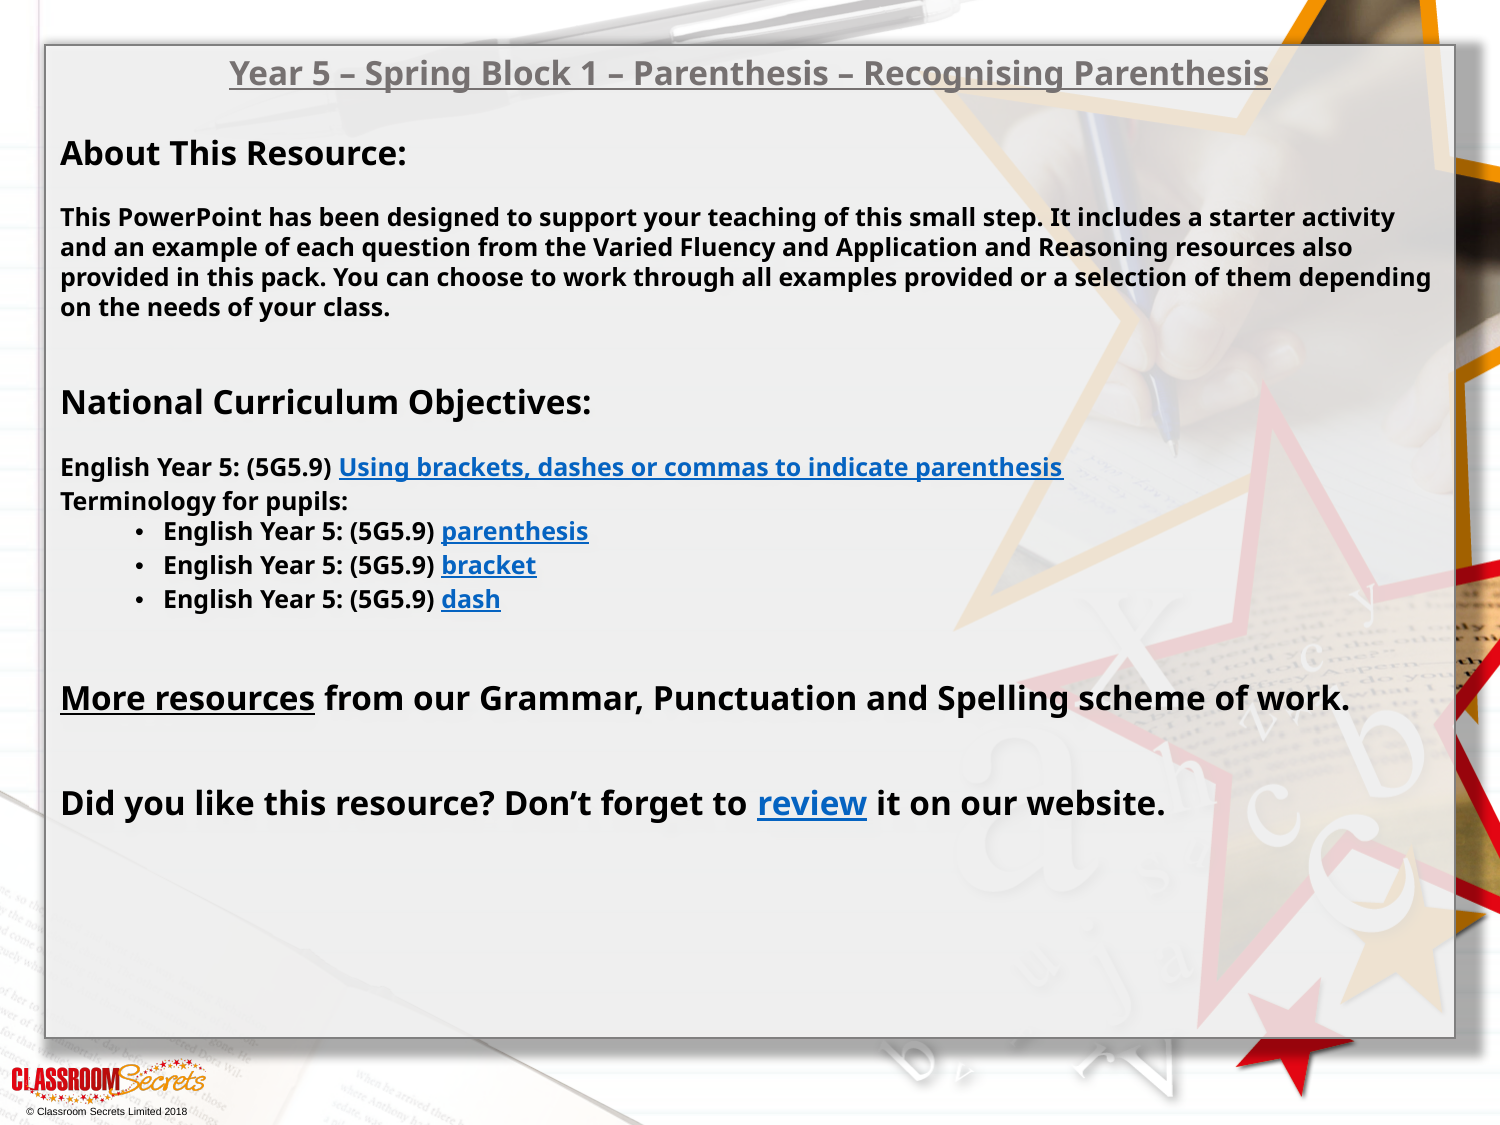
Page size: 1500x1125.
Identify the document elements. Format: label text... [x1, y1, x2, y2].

text_box Year 5 – Spring Block 1 – Parenthesis – Recognising Parenthesis About This Resource: This PowerPoint has been designed to support your teaching of this small step. It includes a starter activity and an example of each question from the Varied Fluency and Application and Reasoning resources also provided in this pack. You can choose to work through all examples provided or a selection of them depending on the needs of your class. National Curriculum Objectives: English Year 5: (5G5.9) Using brackets, dashes or commas to indicate parenthesis​ Terminology for pupils:​ English Year 5: (5G5.9) parenthesis​ English Year 5: (5G5.9) bracket​ English Year 5: (5G5.9) dash​ More resources from our Grammar, Punctuation and Spelling scheme of work. Did you like this resource? Don’t forget to review it on our website. [44, 44, 1456, 1039]
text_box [11, 1058, 207, 1125]
picture [0, 0, 1500, 1125]
